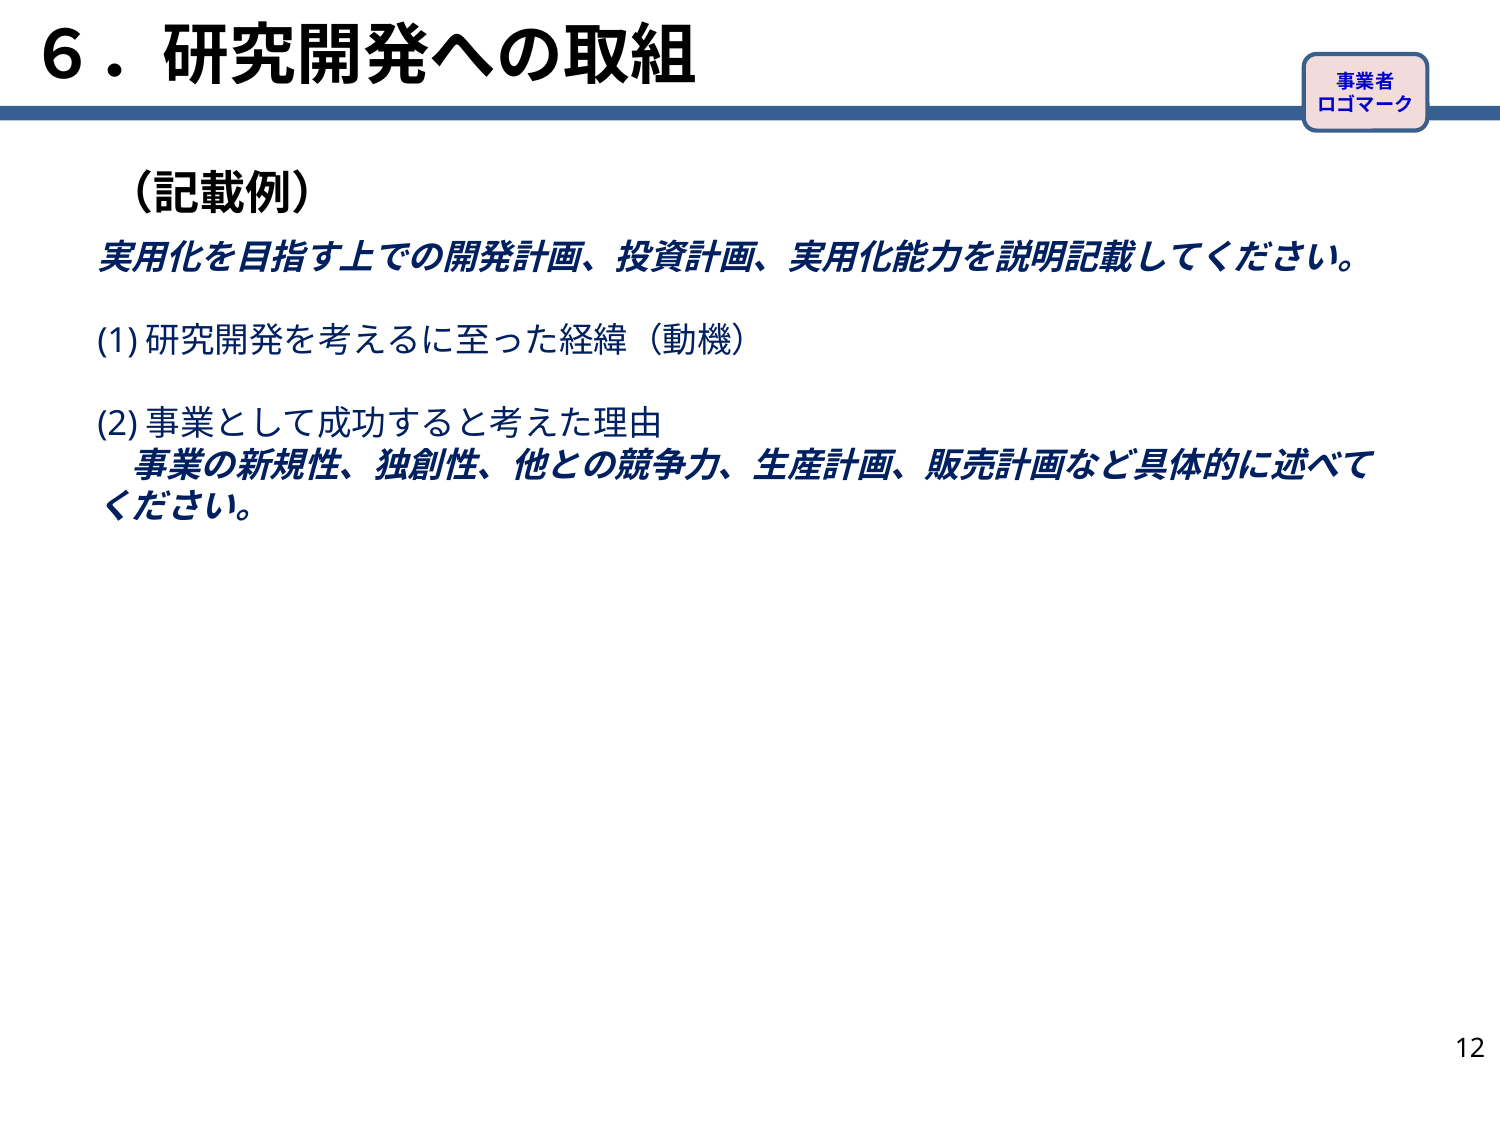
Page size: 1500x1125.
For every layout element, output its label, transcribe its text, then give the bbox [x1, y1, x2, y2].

text_box （記載例） [107, 163, 1302, 220]
title ６．研究開発への取組 [29, 12, 1456, 92]
text_box 12 [1397, 1030, 1486, 1067]
text_box 実用化を目指す上での開発計画、投資計画、実用化能力を説明記載してください。 (1)研究開発を考えるに至った経緯（動機） (2)事業として成功すると考えた理由 事業の新規性、独創性、他との競争力、生産計画、販売計画など具体的に述べてください。 [97, 235, 1402, 526]
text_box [1303, 53, 1428, 131]
